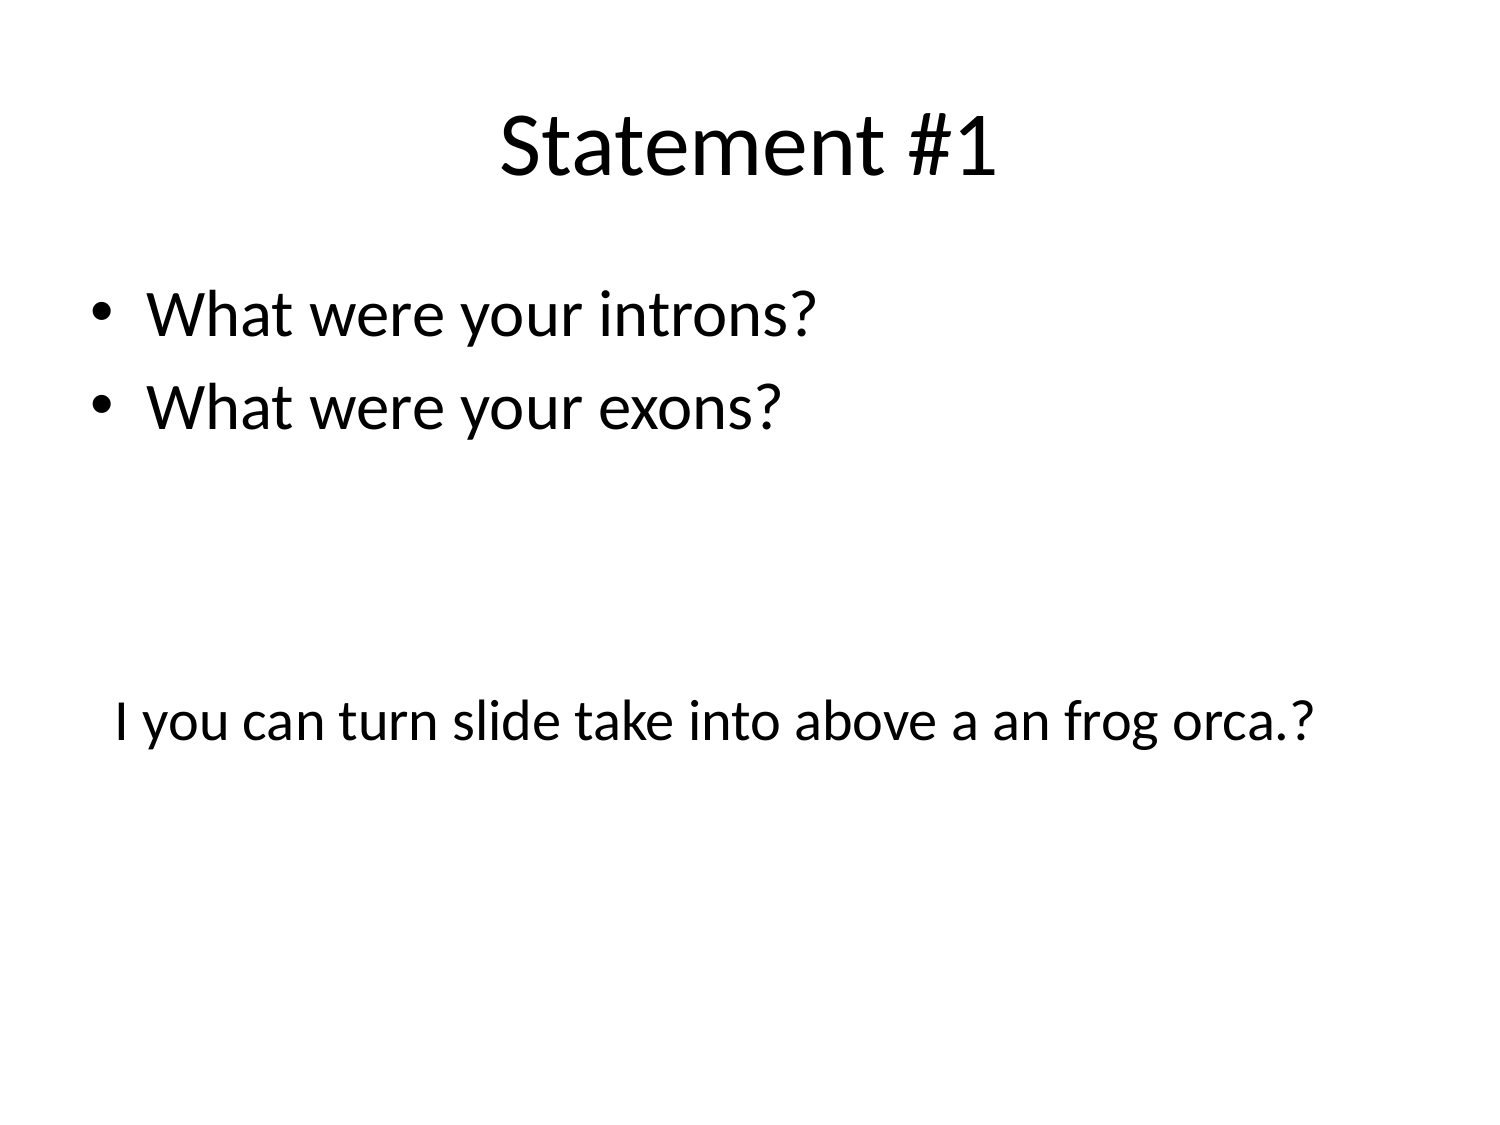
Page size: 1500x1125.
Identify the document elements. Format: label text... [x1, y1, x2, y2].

list What were your introns? What were your exons? [75, 262, 1425, 500]
text_box I you can turn slide take into above a an frog orca.? [99, 675, 1413, 760]
title Statement #1 [75, 45, 1425, 233]
